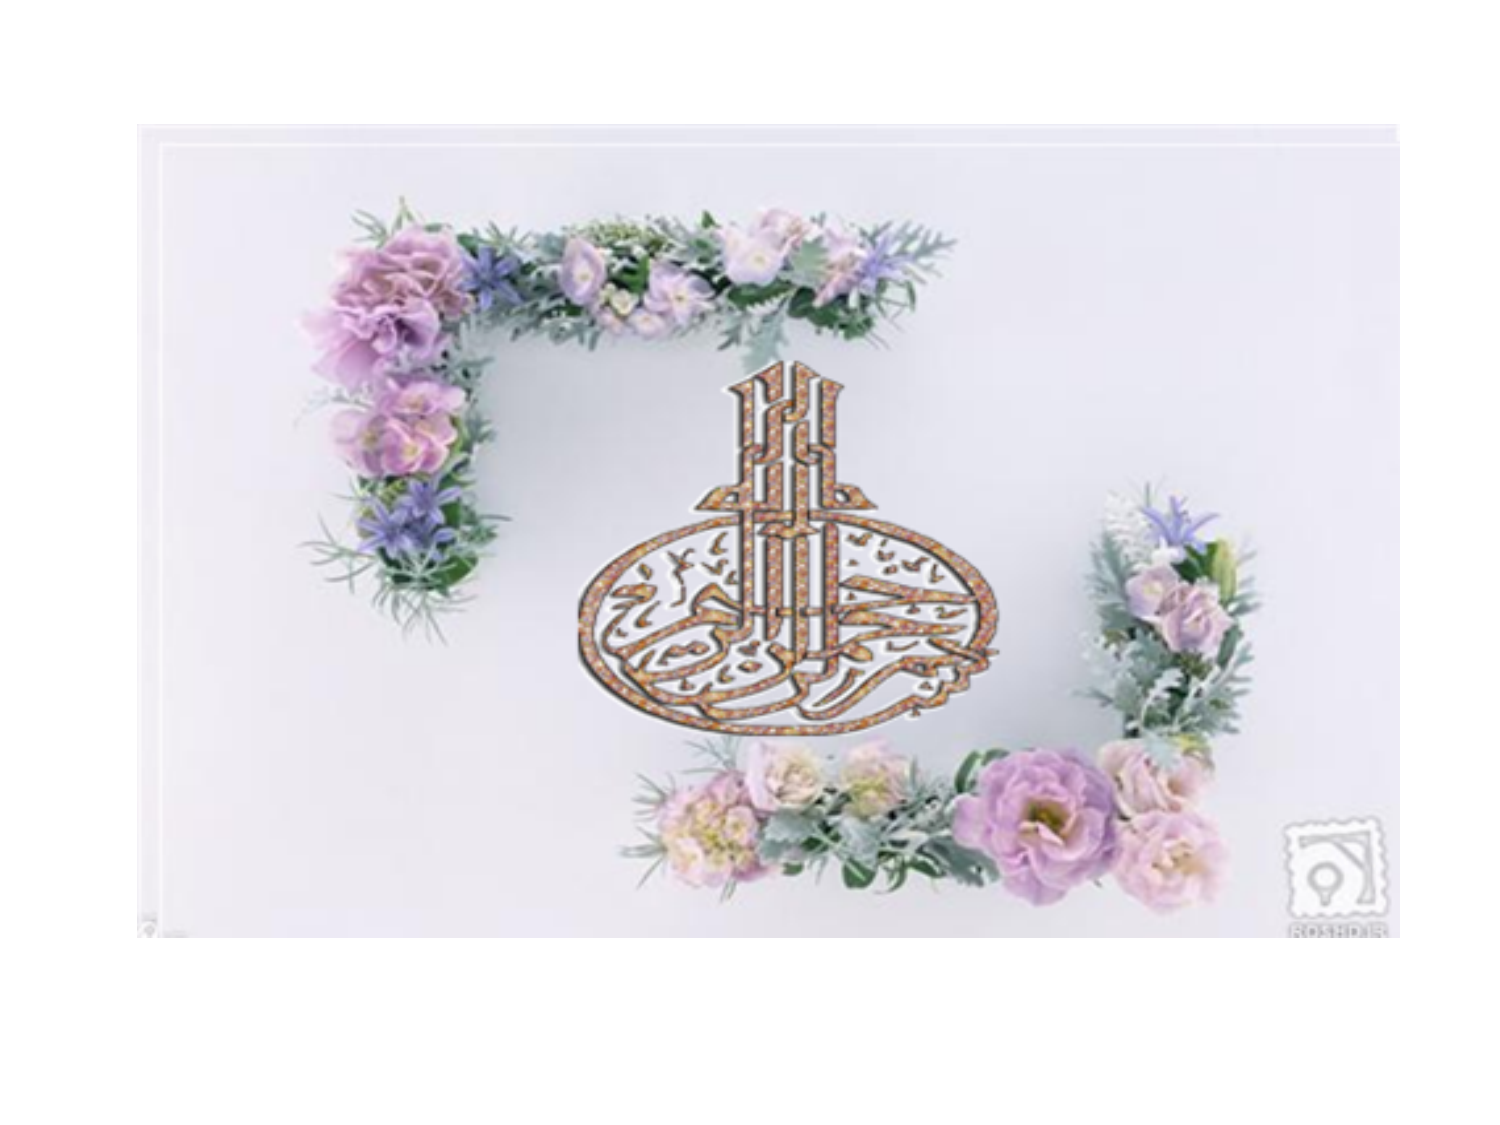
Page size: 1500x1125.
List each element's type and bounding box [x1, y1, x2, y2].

list [137, 124, 1401, 938]
